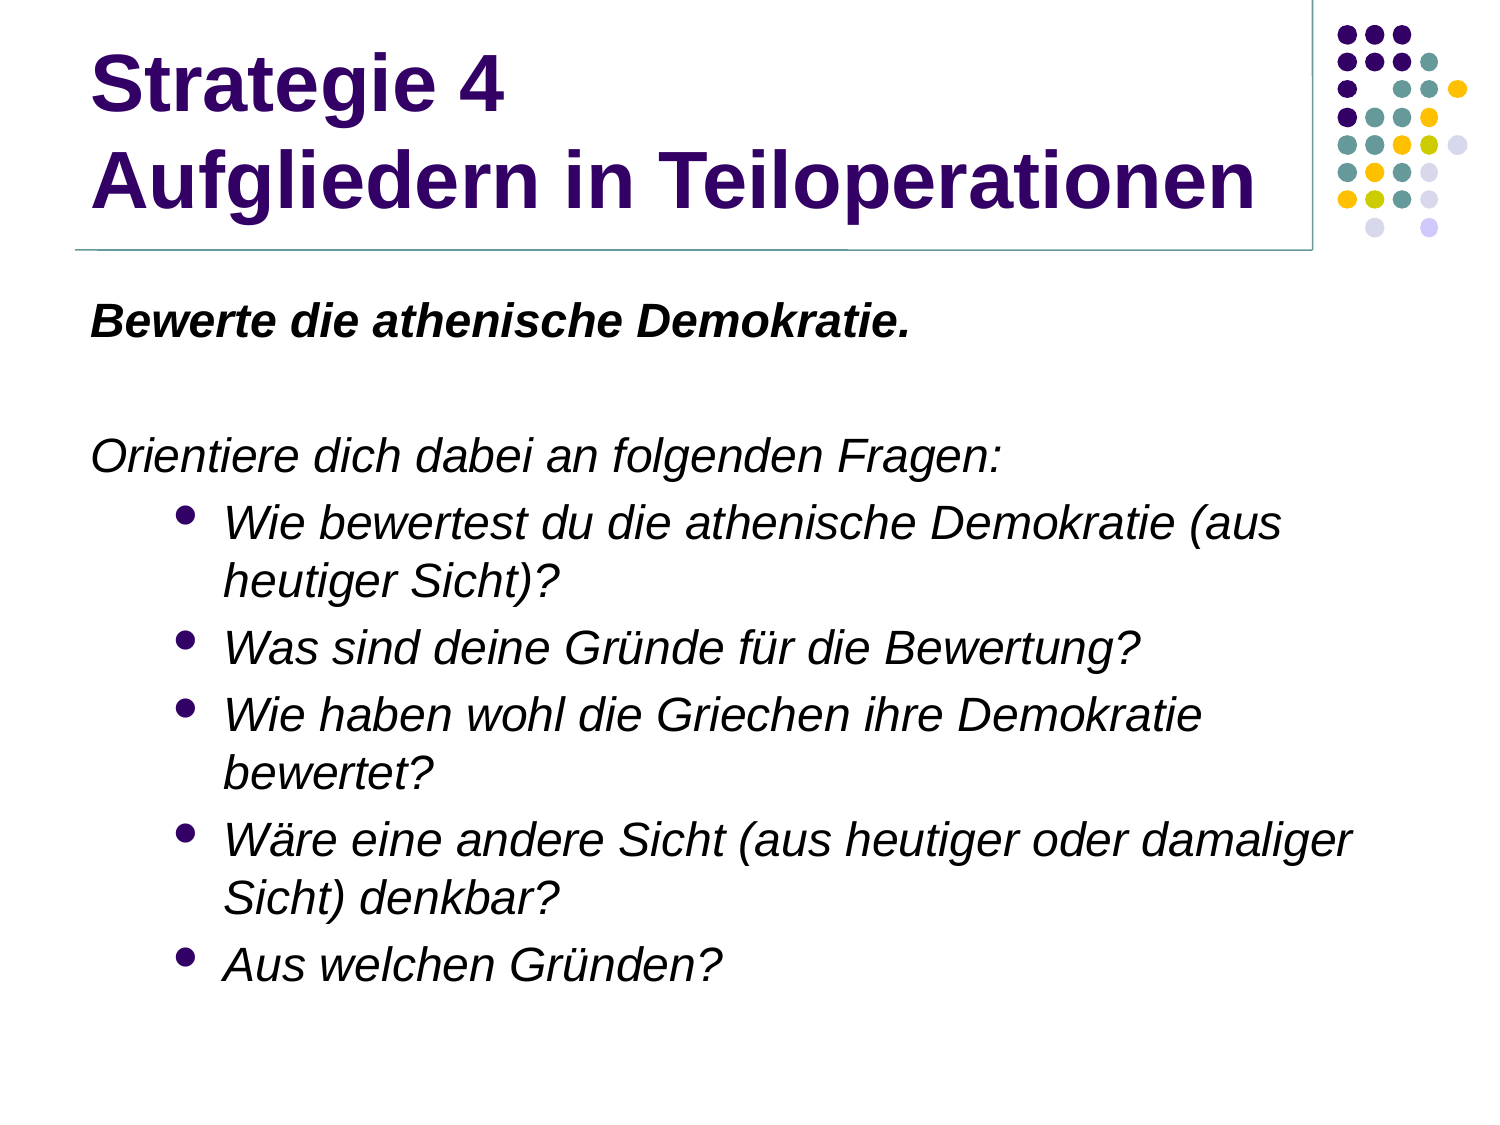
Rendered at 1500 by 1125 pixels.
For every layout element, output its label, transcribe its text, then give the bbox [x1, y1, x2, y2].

title Strategie 4 Aufgliedern in Teiloperationen [75, 20, 1313, 233]
list Bewerte die athenische Demokratie. Orientiere dich dabei an folgenden Fragen: Wie bewertest du die athenische Demokratie (aus heutiger Sicht)? Was sind deine Gründe für die Bewertung? Wie haben wohl die Griechen ihre Demokratie bewertet? Wäre eine andere Sicht (aus heutiger oder damaliger Sicht) denkbar? Aus welchen Gründen? [75, 282, 1425, 1006]
